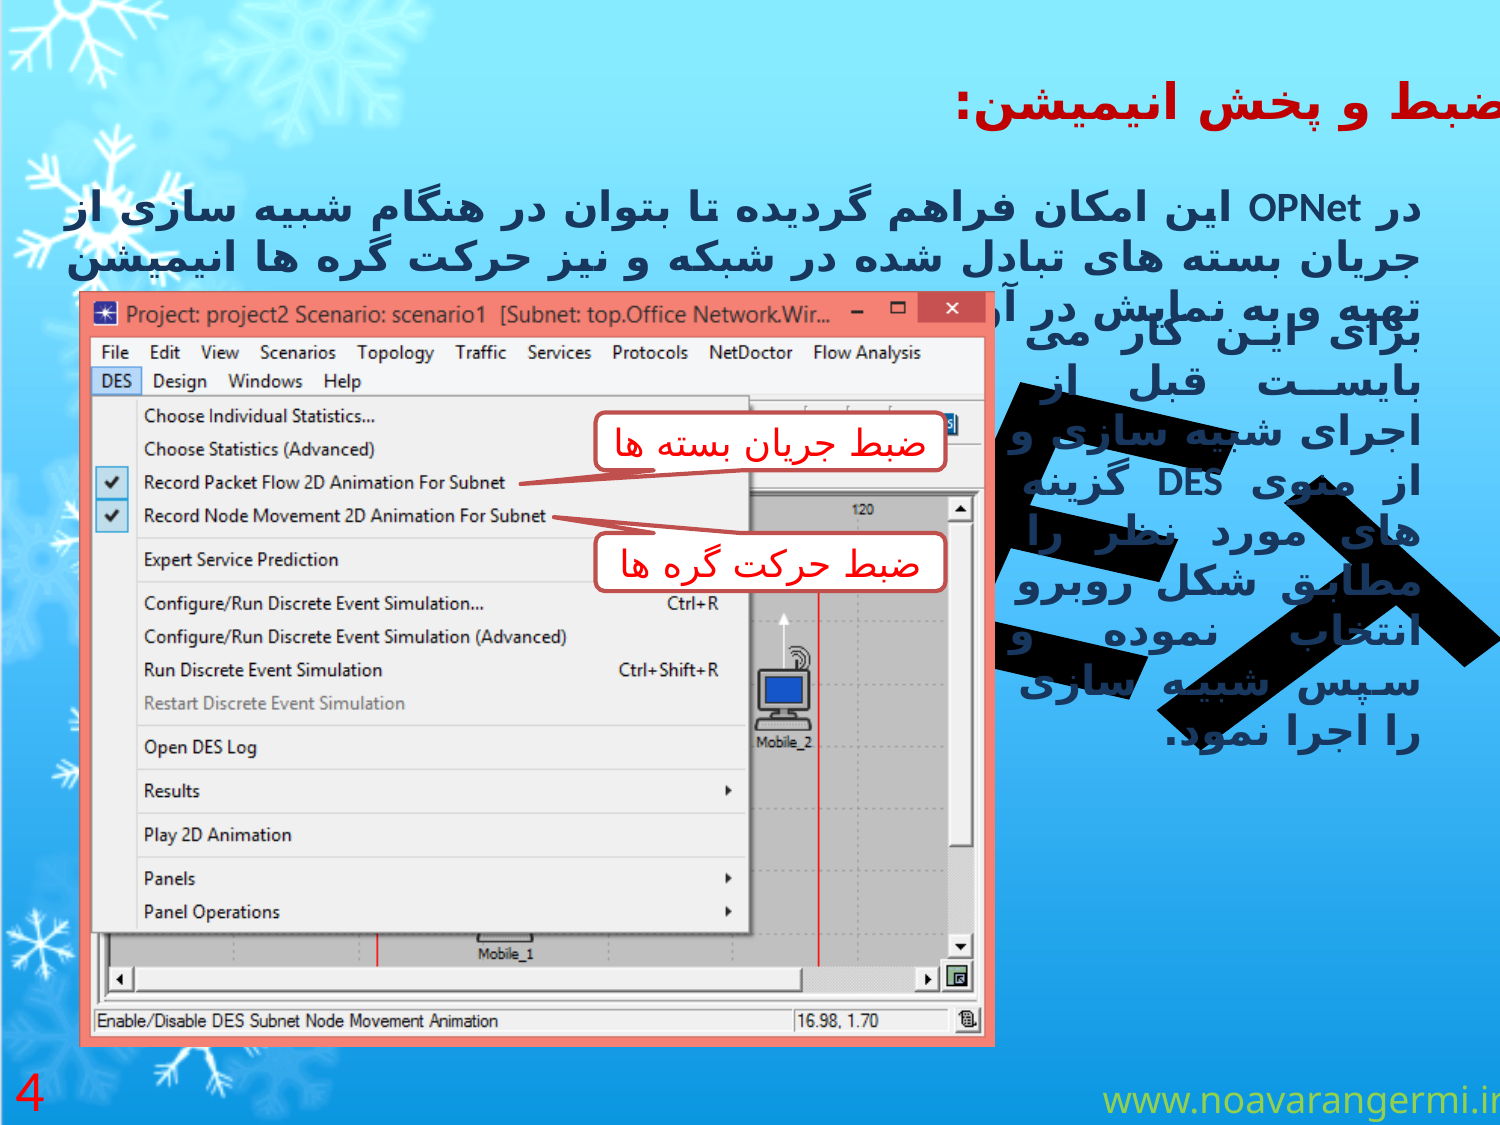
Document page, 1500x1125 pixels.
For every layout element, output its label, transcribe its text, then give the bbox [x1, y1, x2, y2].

text_box برای این کار می بایست قبل از اجرای شبیه سازی و از منوی DES گزینه های مورد نظر را مطابق شکل روبرو انتخاب نموده و سپس شبیه سازی را اجرا نمود. [999, 296, 1438, 762]
text_box www.noavarangermi.ir [1087, 1077, 1500, 1125]
text_box در OPNet این امکان فراهم گردیده تا بتوان در هنگام شبیه سازی از جریان بسته های تبادل شده در شبکه و نیز حرکت گره ها انیمیشن تهیه و به نمایش در آورد. [50, 172, 1438, 338]
slide_number 41 [0, 1057, 80, 1118]
text_box ضبط و پخش انیمیشن: [938, 62, 1500, 138]
picture [0, 0, 1500, 1125]
